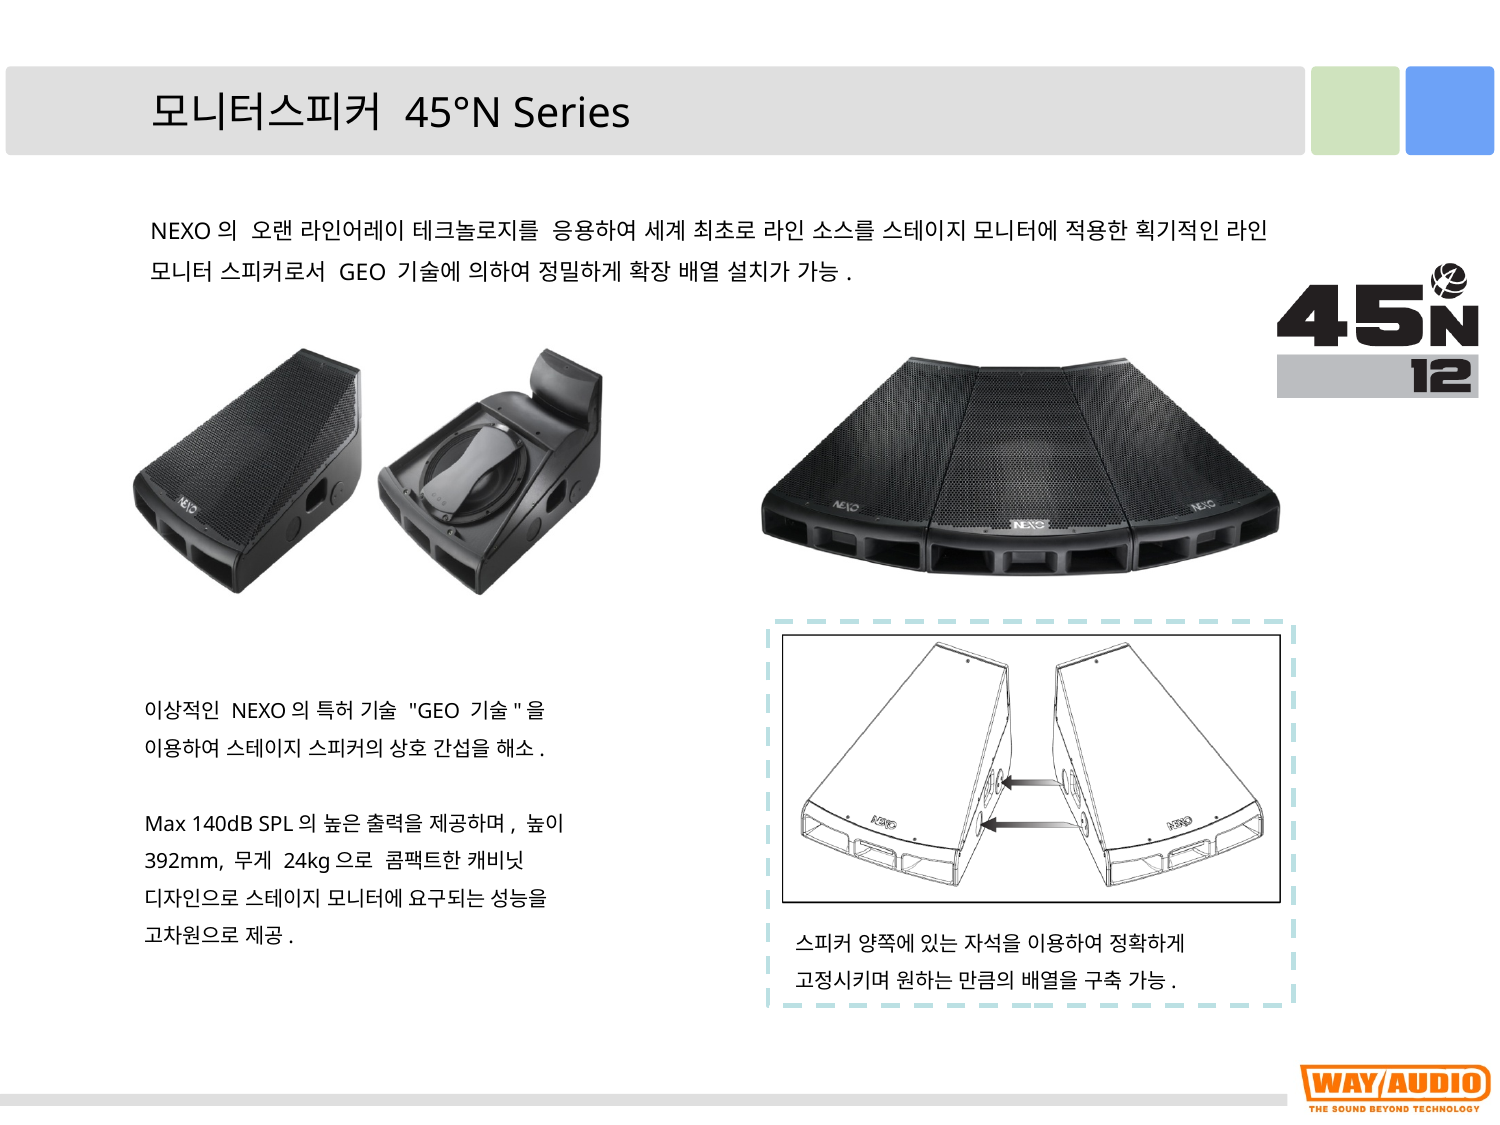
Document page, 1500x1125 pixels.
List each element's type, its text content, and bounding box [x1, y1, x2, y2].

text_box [129, 337, 609, 604]
text_box 모니터스피커 45°N Series [137, 78, 646, 143]
picture [780, 633, 1282, 906]
text_box 이상적인 NEXO의 특허 기술 "GEO 기술"을 이용하여 스테이지 스피커의 상호 간섭을 해소. Max 140dB SPL의 높은 출력을 제공하며, 높이 392mm, 무게 24kg으로 콤팩트한 캐비닛 디자인으로 스테이지 모니터에 요구되는 성능을 고차원으로 제공. [129, 678, 632, 955]
text_box NEXO의 오랜 라인어레이 테크놀로지를 응용하여 세계 최초로 라인 소스를 스테이지 모니터에 적용한 획기적인 라인 모니터 스피커로서 GEO 기술에 의하여 정밀하게 확장 배열 설치가 가능. [135, 195, 1353, 293]
picture [755, 260, 1480, 590]
picture [1293, 1060, 1496, 1115]
text_box [767, 621, 1294, 1006]
